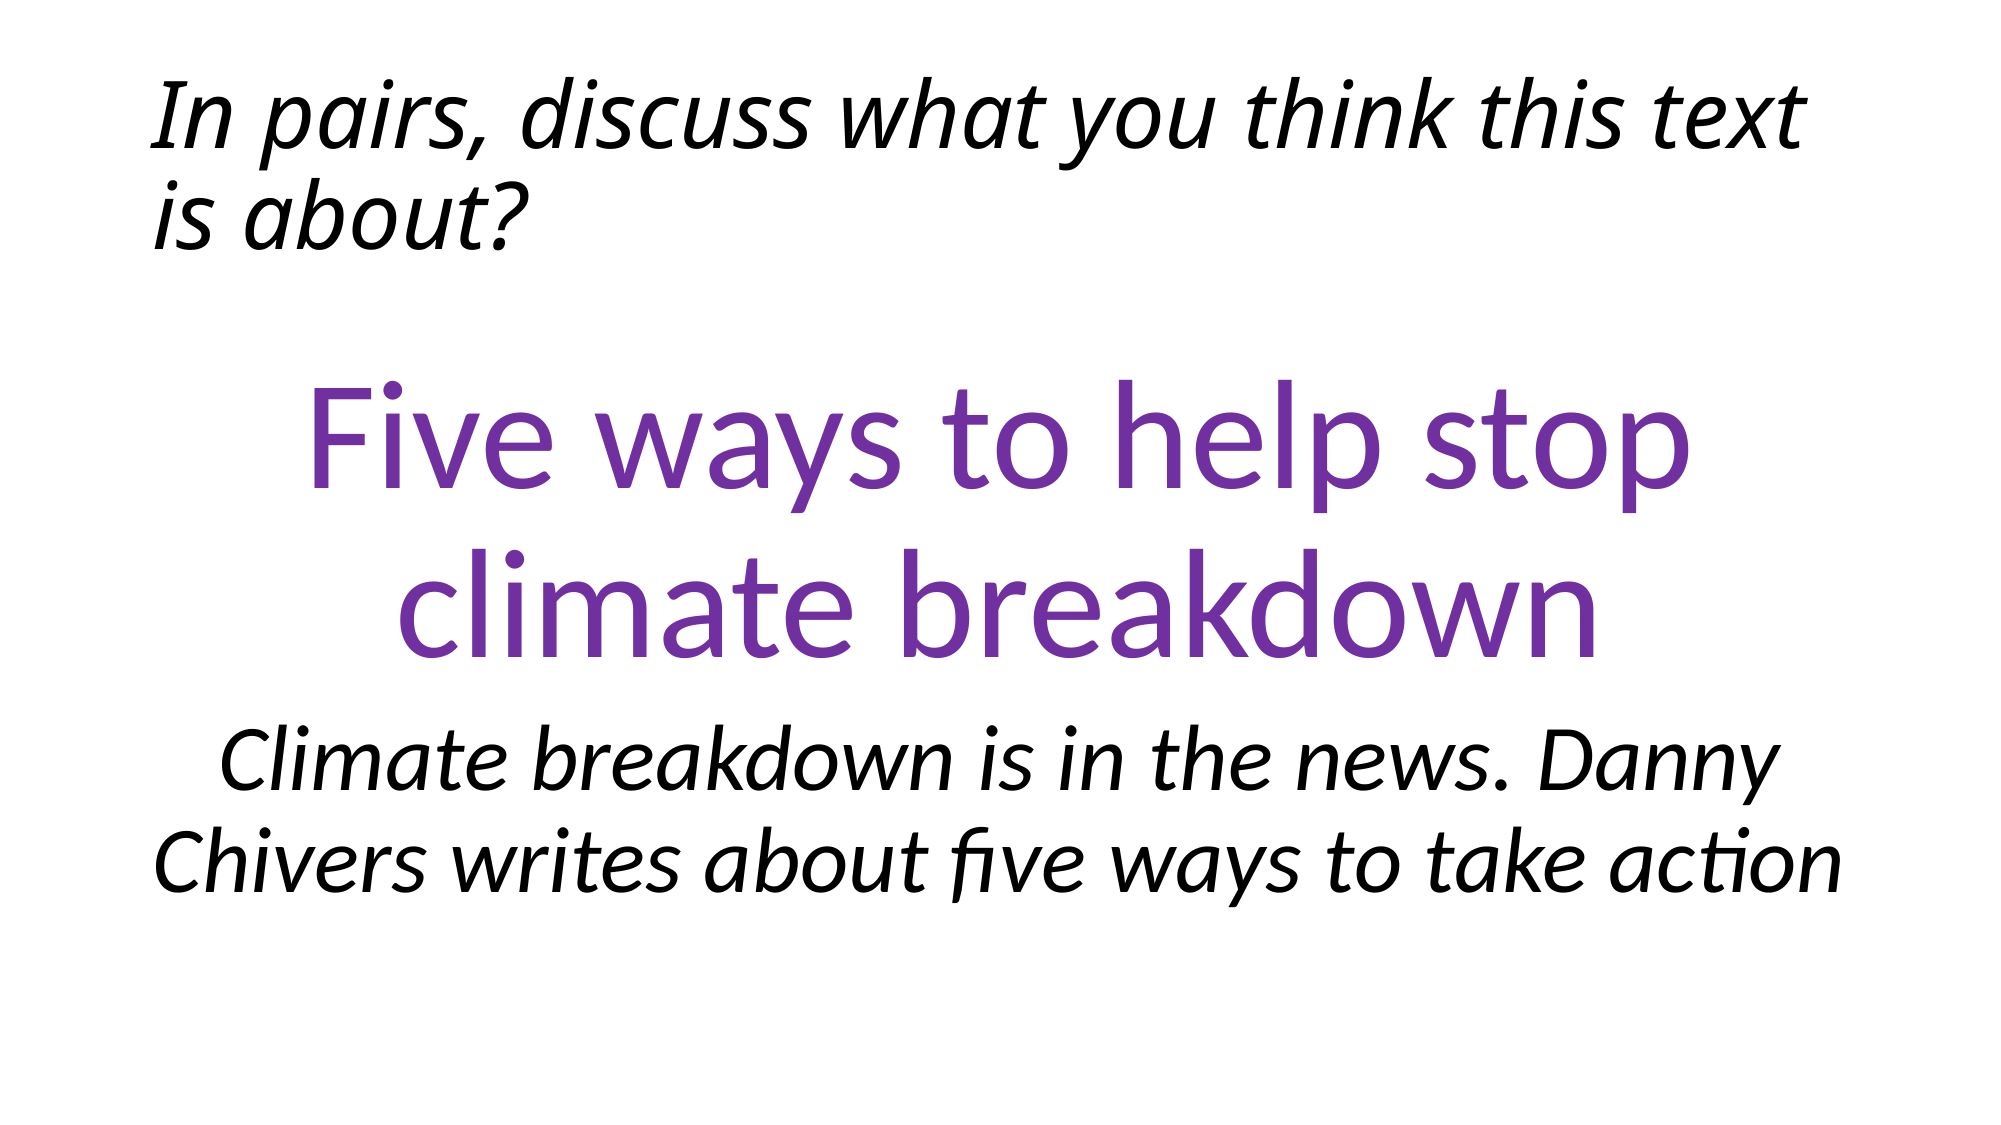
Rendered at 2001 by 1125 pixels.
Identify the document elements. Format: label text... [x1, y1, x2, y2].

list Five ways to help stop climate breakdown Climate breakdown is in the news. Danny Chivers writes about five ways to take action [137, 346, 1863, 1014]
title In pairs, discuss what you think this text is about? [137, 59, 1863, 278]
